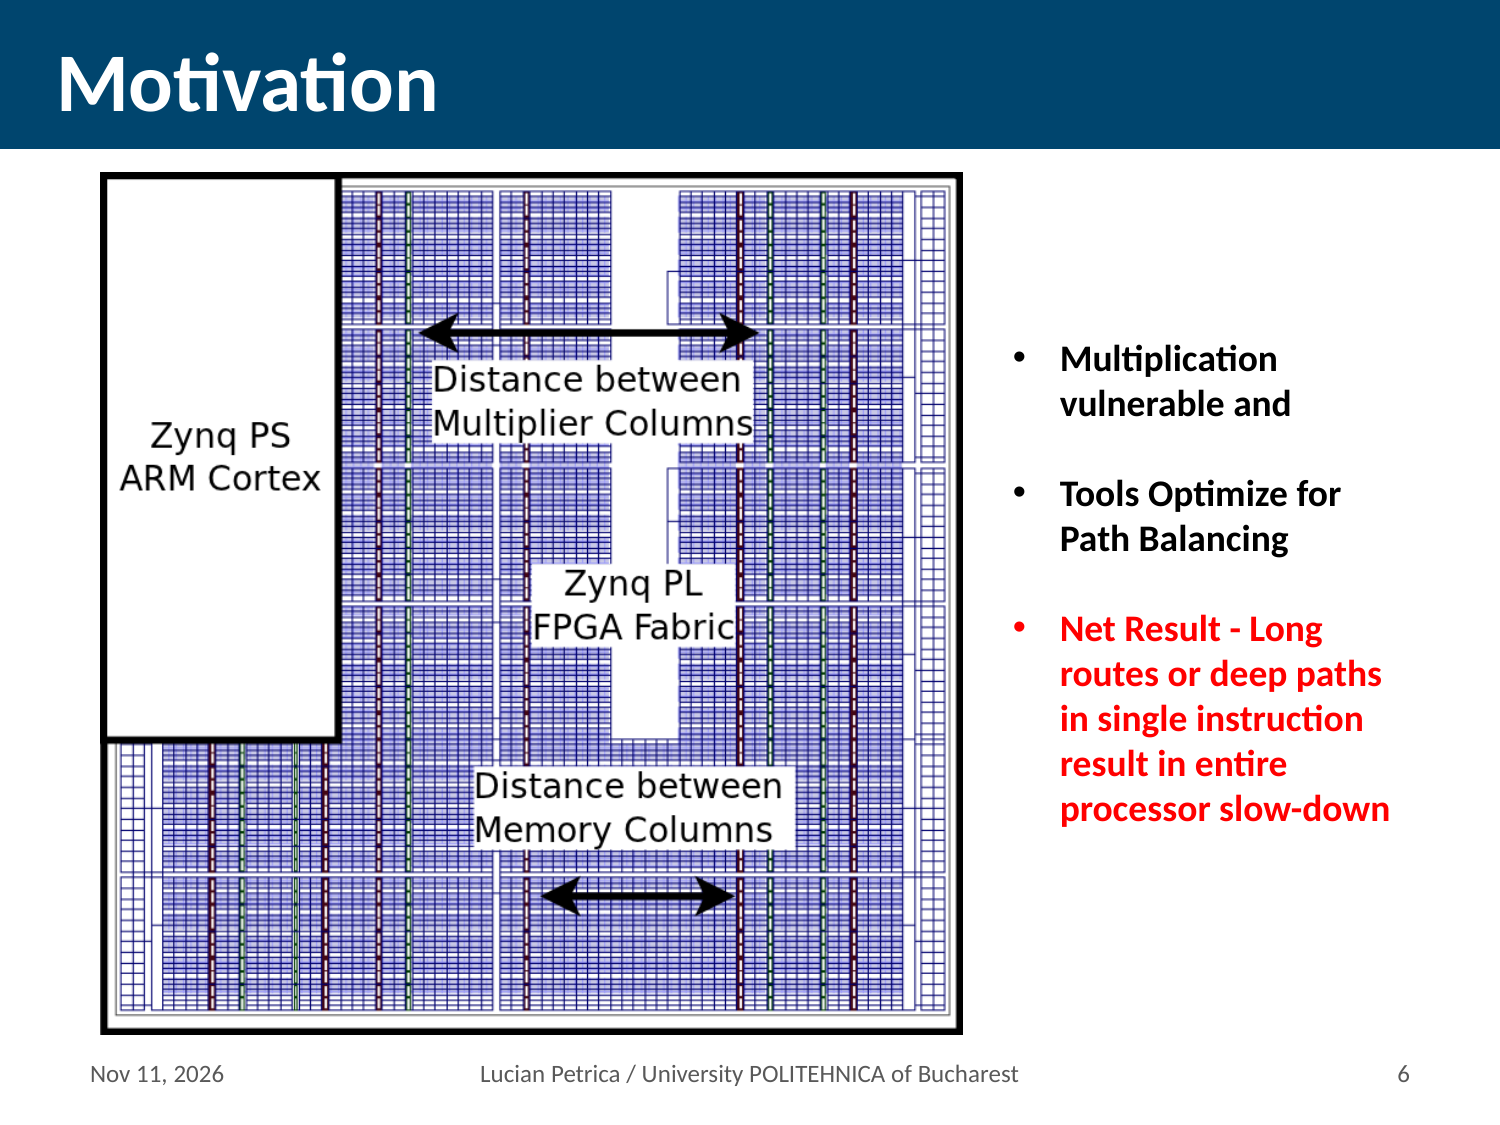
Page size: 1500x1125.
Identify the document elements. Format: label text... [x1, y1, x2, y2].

footer Lucian Petrica / University POLITEHNICA of Bucharest [277, 1042, 1223, 1103]
text_box Multiplication vulnerable and Tools Optimize for Path Balancing Net Result - Long routes or deep paths in single instruction result in entire processor slow-down [998, 326, 1424, 836]
slide_number 5 [1246, 1042, 1425, 1103]
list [100, 172, 963, 1036]
slide_number 11-Mar-15 [75, 1042, 254, 1103]
title Motivation [41, 15, 1459, 142]
